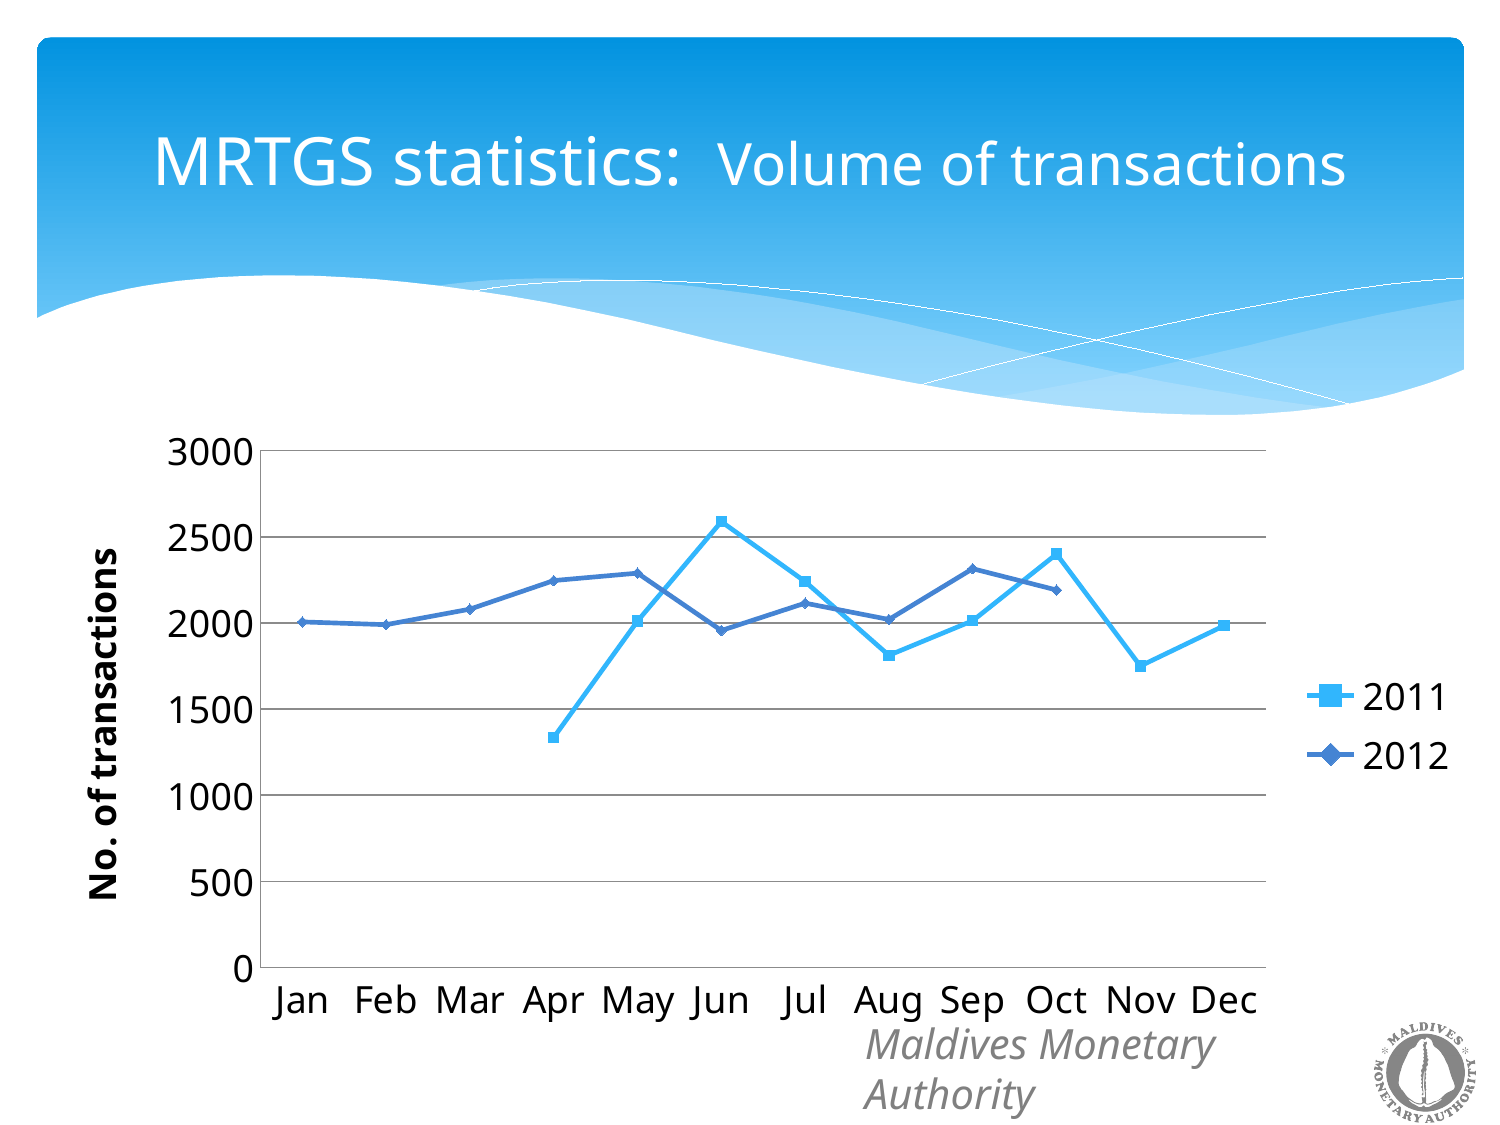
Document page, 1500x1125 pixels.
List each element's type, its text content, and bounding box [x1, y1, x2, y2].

title MRTGS statistics: Volume of transactions [75, 55, 1425, 261]
chart [37, 412, 1476, 1038]
picture [1374, 1022, 1476, 1123]
footer Maldives Monetary Authority [849, 1048, 1368, 1098]
